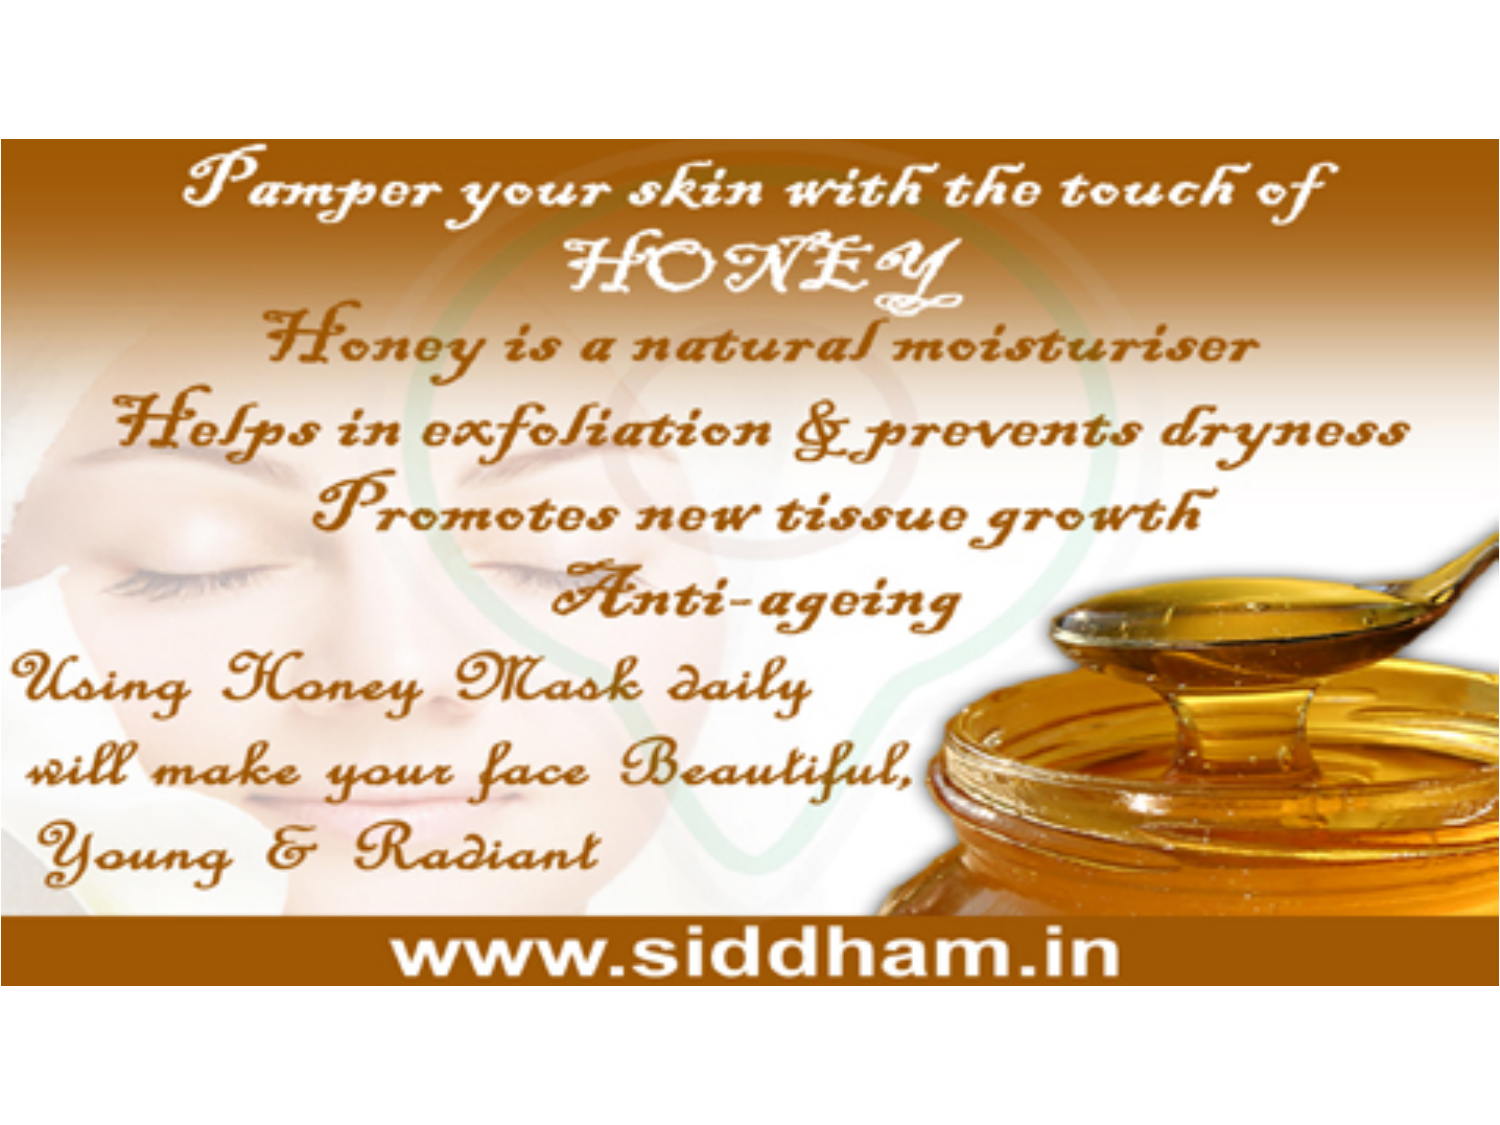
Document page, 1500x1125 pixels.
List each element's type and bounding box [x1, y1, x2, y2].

picture [0, 139, 1500, 986]
